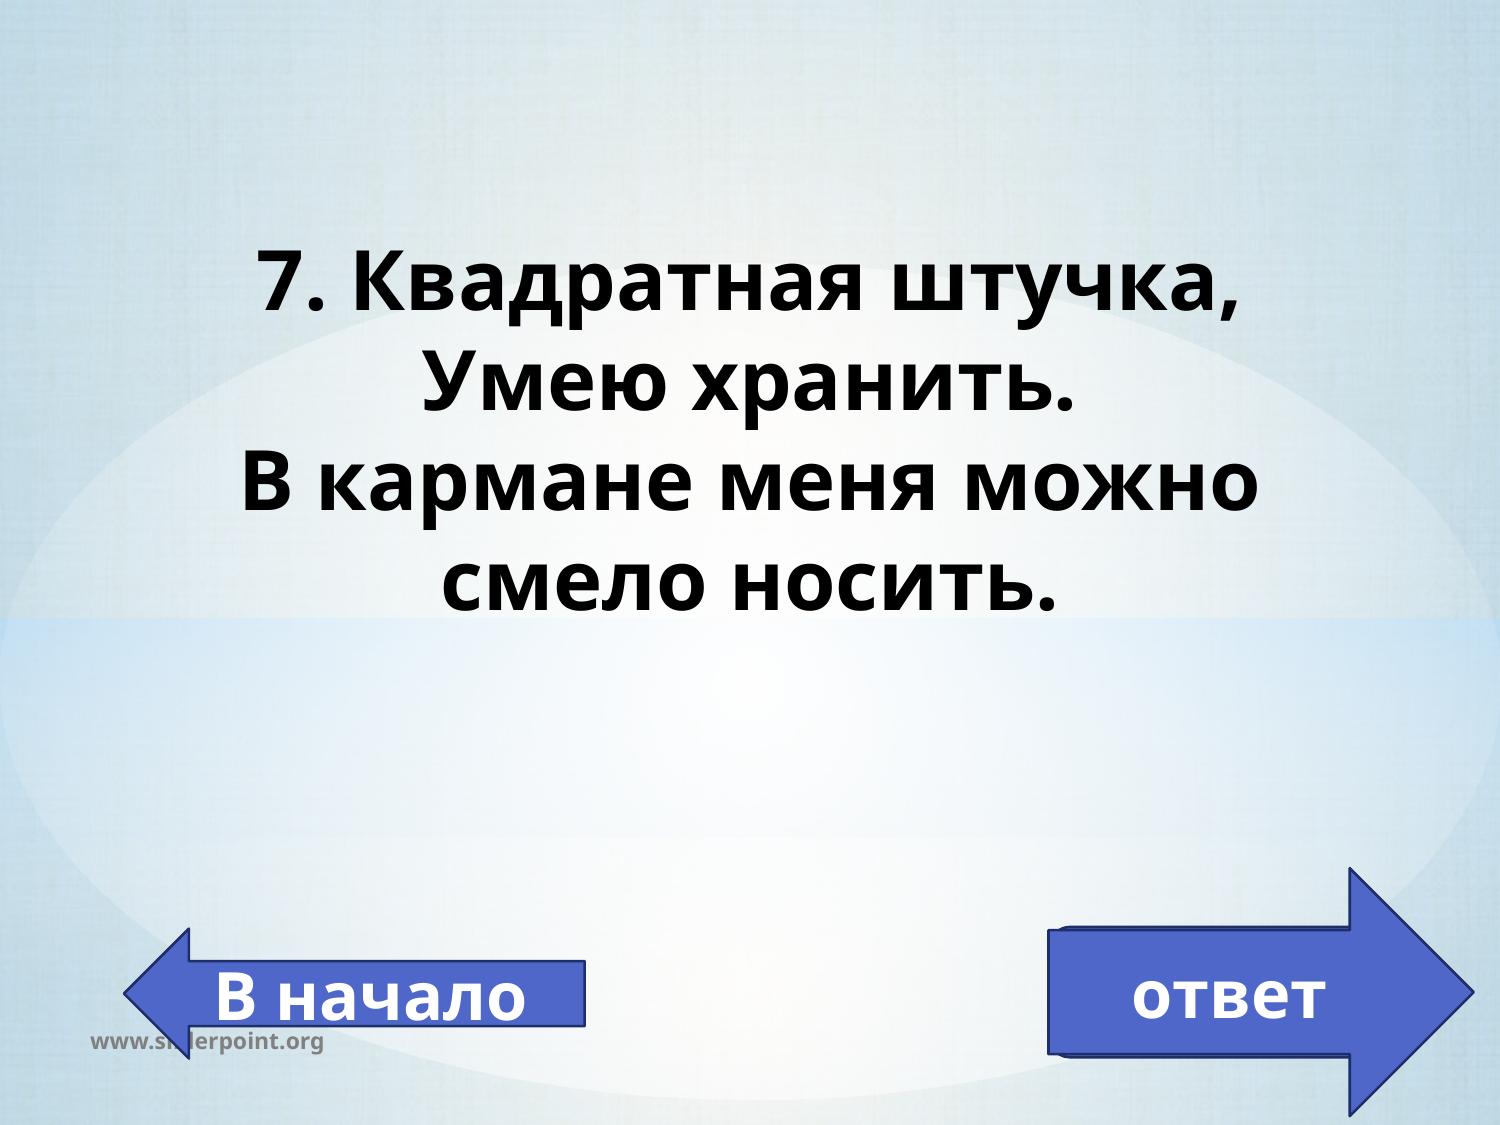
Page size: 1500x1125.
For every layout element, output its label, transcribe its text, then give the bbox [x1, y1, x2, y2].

text_box В начало [123, 927, 586, 1012]
text_box 7. Квадратная штучка, Умею хранить. В кармане меня можно смело носить. [147, 219, 1353, 635]
text_box [1047, 868, 1475, 1119]
footer www.sliderpoint.org [75, 1012, 625, 1073]
